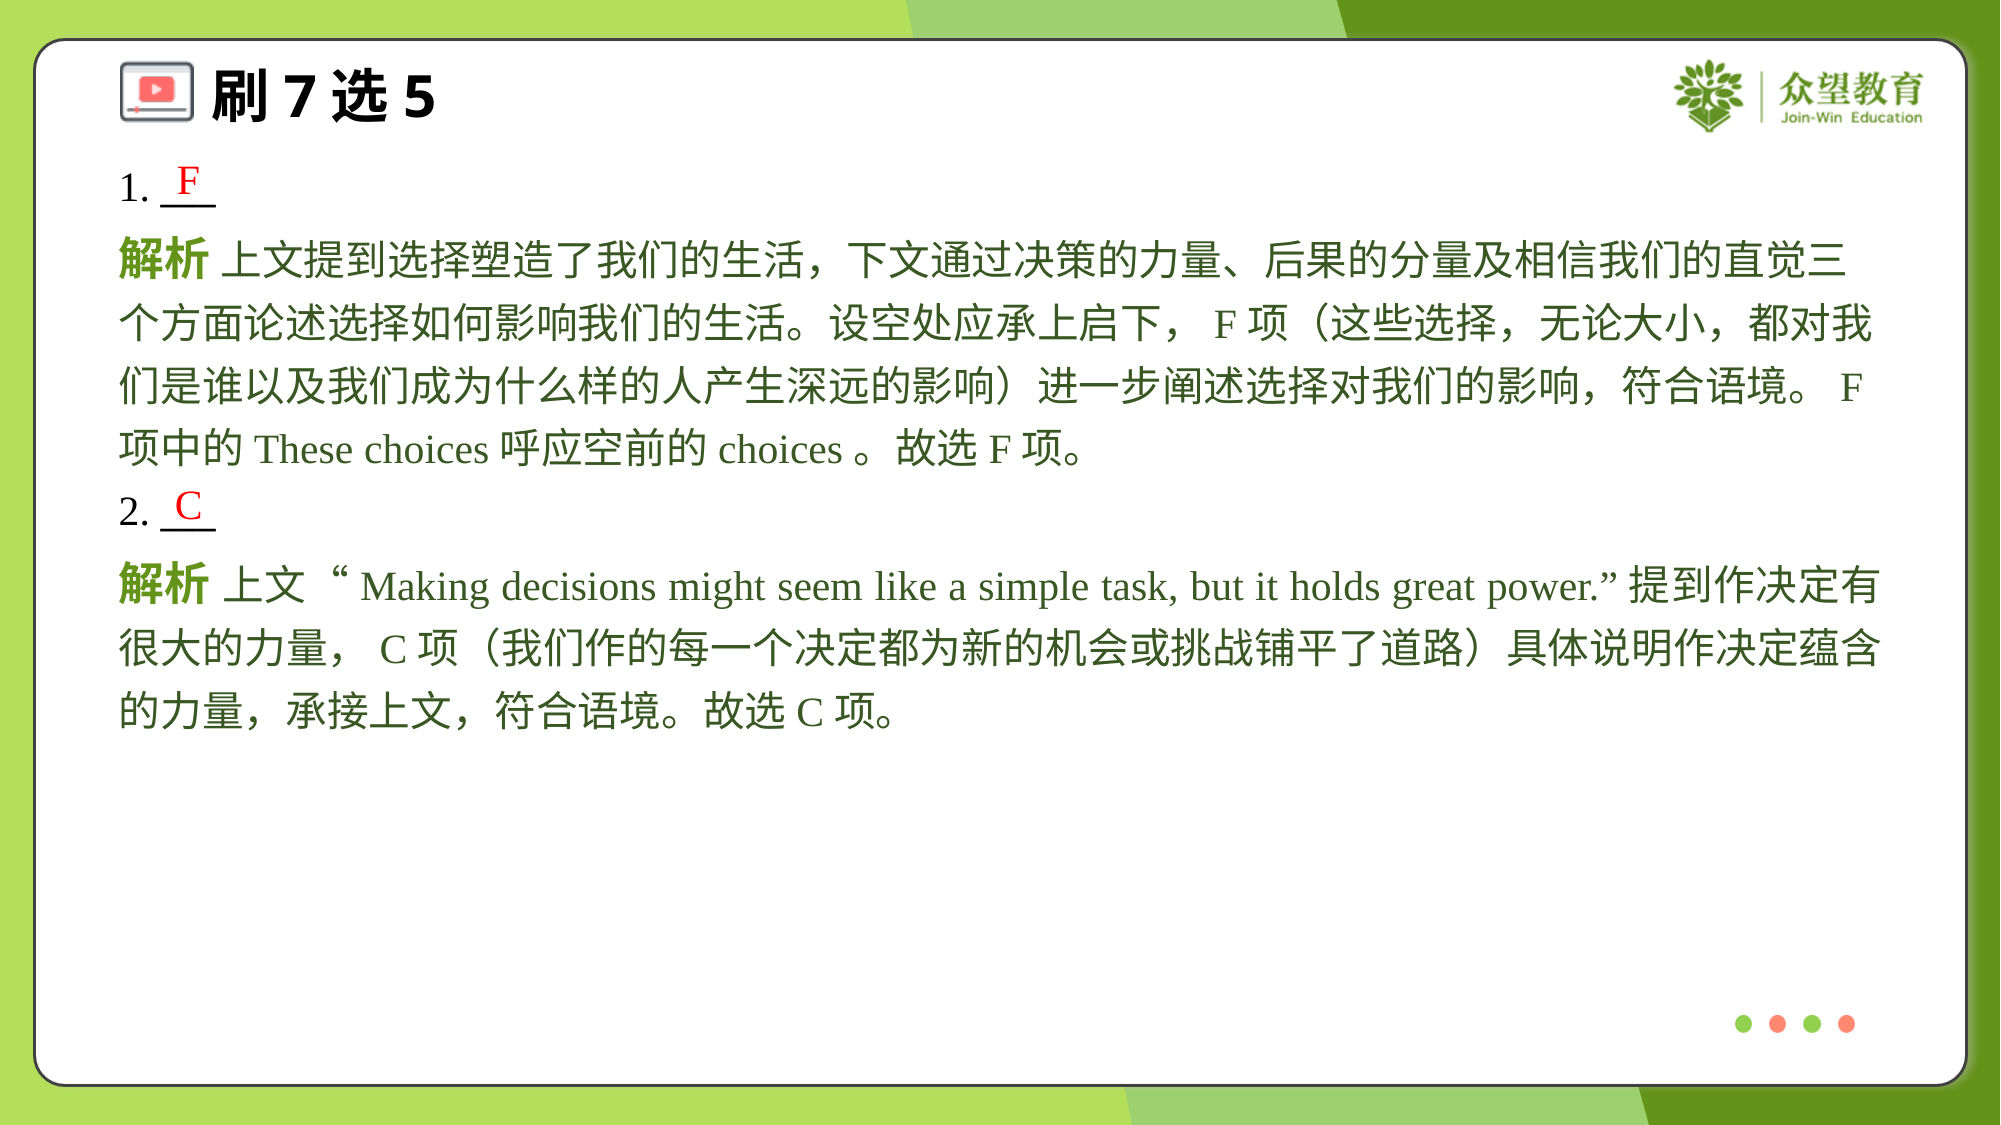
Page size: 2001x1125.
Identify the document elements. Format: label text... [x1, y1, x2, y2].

text_box 解析 上文提到选择塑造了我们的生活，下文通过决策的力量、后果的分量及相信我们的直觉三个方面论述选择如何影响我们的生活。设空处应承上启下，F项（这些选择，无论大小，都对我们是谁以及我们成为什么样的人产生深远的影响）进一步阐述选择对我们的影响，符合语境。F项中的These choices呼应空前的choices。故选F项。 [118, 215, 1883, 467]
text_box 1. ___ [118, 146, 1883, 204]
picture [0, 0, 2000, 1125]
text_box 解析 上文“Making decisions might seem like a simple task, but it holds great power.”提到作决定有很大的力量，C项（我们作的每一个决定都为新的机会或挑战铺平了道路）具体说明作决定蕴含的力量，承接上文，符合语境。故选C项。 [118, 540, 1883, 730]
text_box F [172, 140, 205, 199]
text_box 2. ___ [118, 471, 1883, 529]
text_box C [170, 464, 208, 523]
